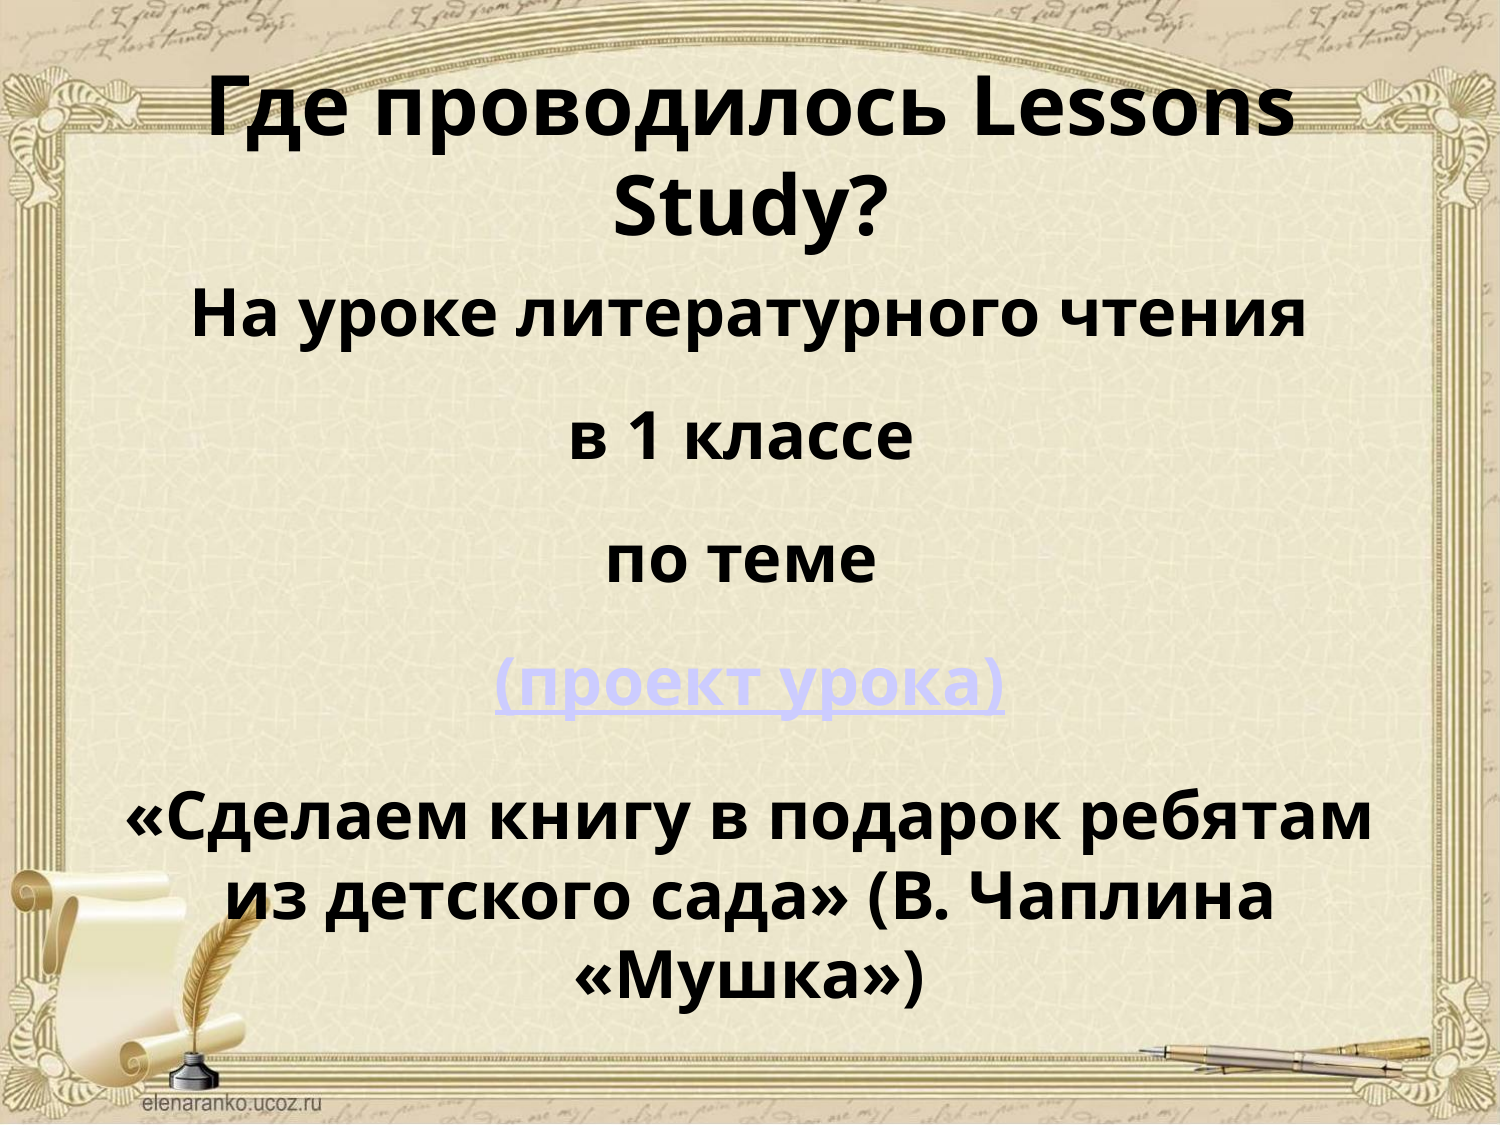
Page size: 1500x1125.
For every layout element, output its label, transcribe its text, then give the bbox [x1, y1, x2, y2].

title Где проводилось Lessons Study? [76, 44, 1426, 303]
text_box На уроке литературного чтения в 1 классе по теме (проект урока) «Сделаем книгу в подарок ребятам из детского сада» (В. Чаплина «Мушка») [74, 262, 1425, 1005]
picture [0, 0, 1500, 1125]
